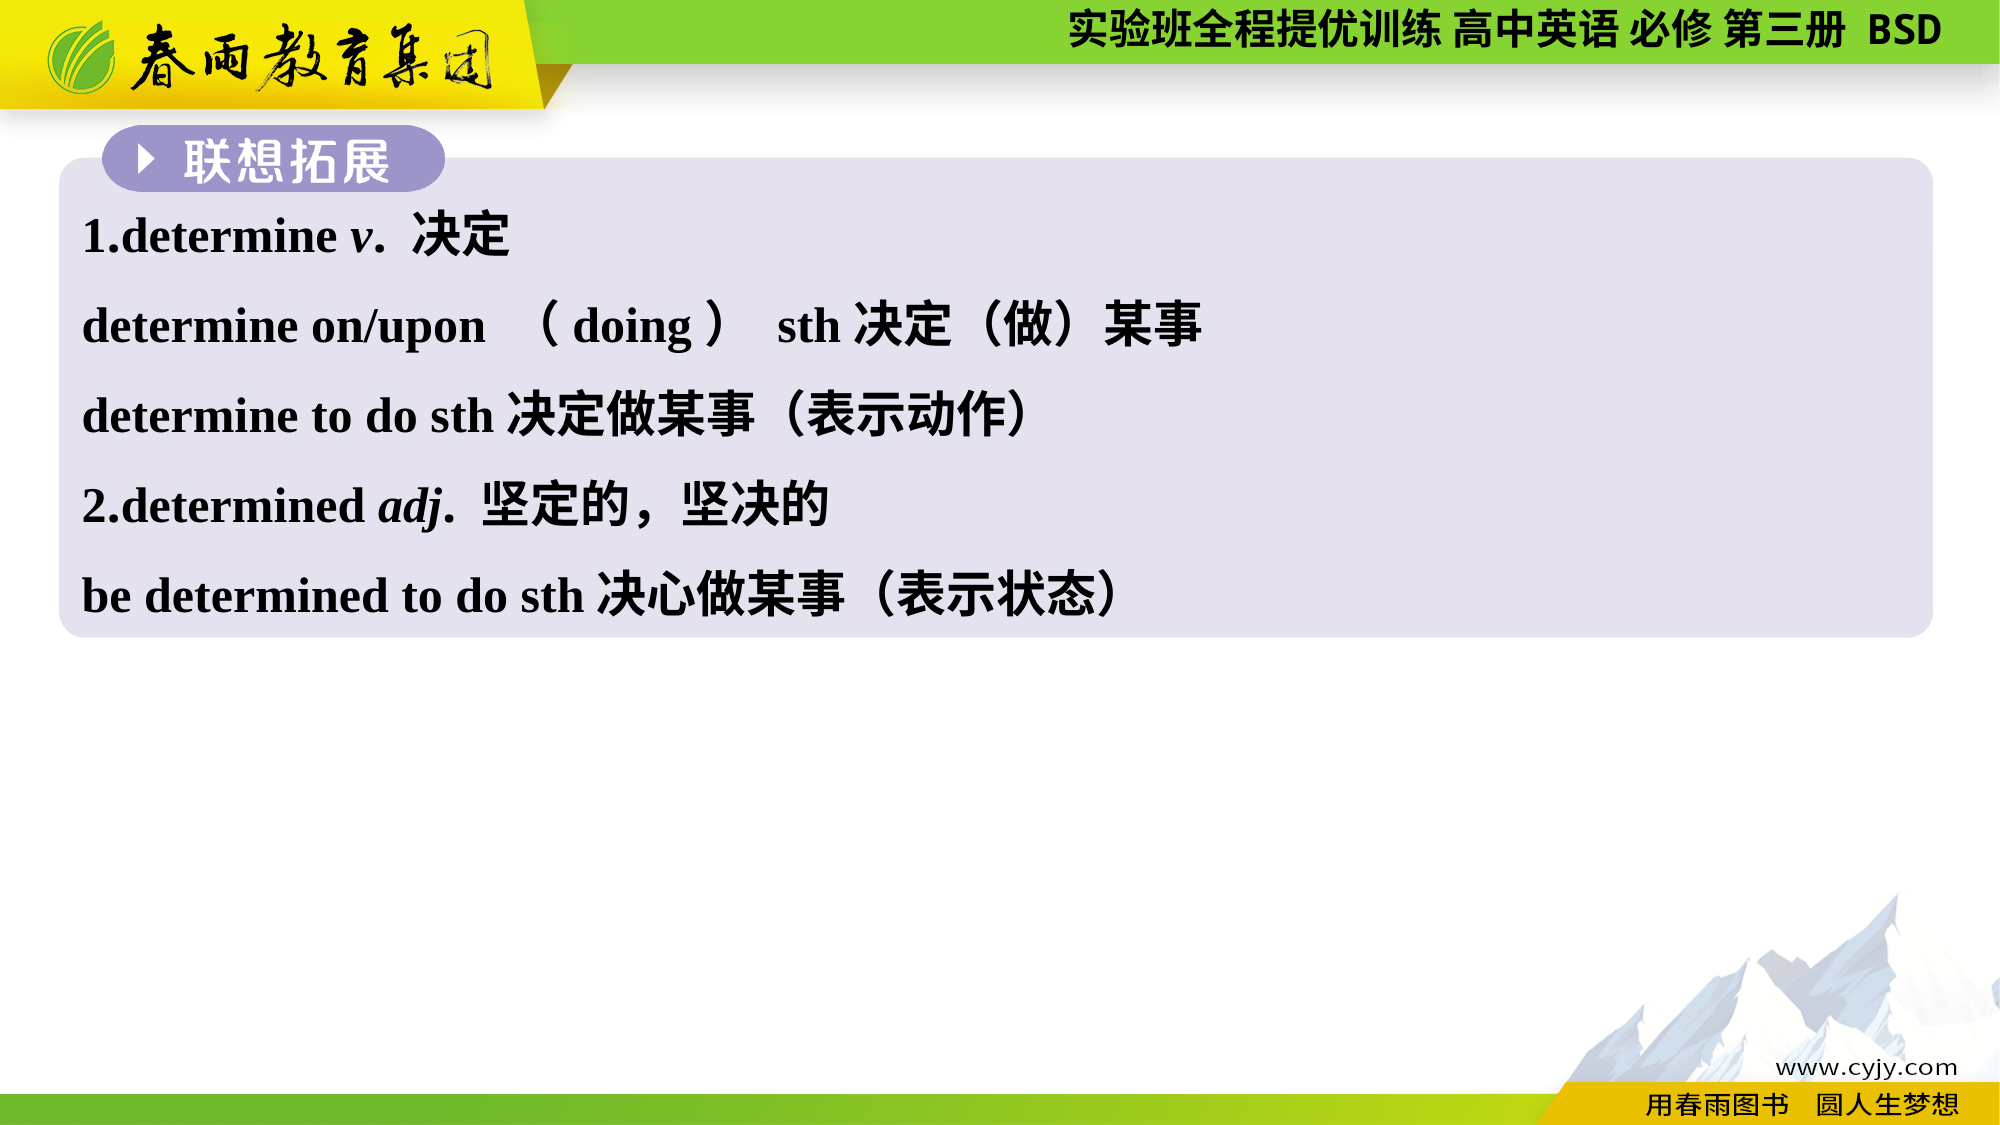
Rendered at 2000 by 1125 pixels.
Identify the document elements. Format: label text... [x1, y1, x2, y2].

text_box 1.determine v. 决定 determine on/upon （doing） sth决定（做）某事 determine to do sth决定做某事（表示动作） 2.determined adj. 坚定的，坚决的 be determined to do sth决心做某事（表示状态） [59, 157, 1934, 638]
picture [0, 0, 2000, 1125]
